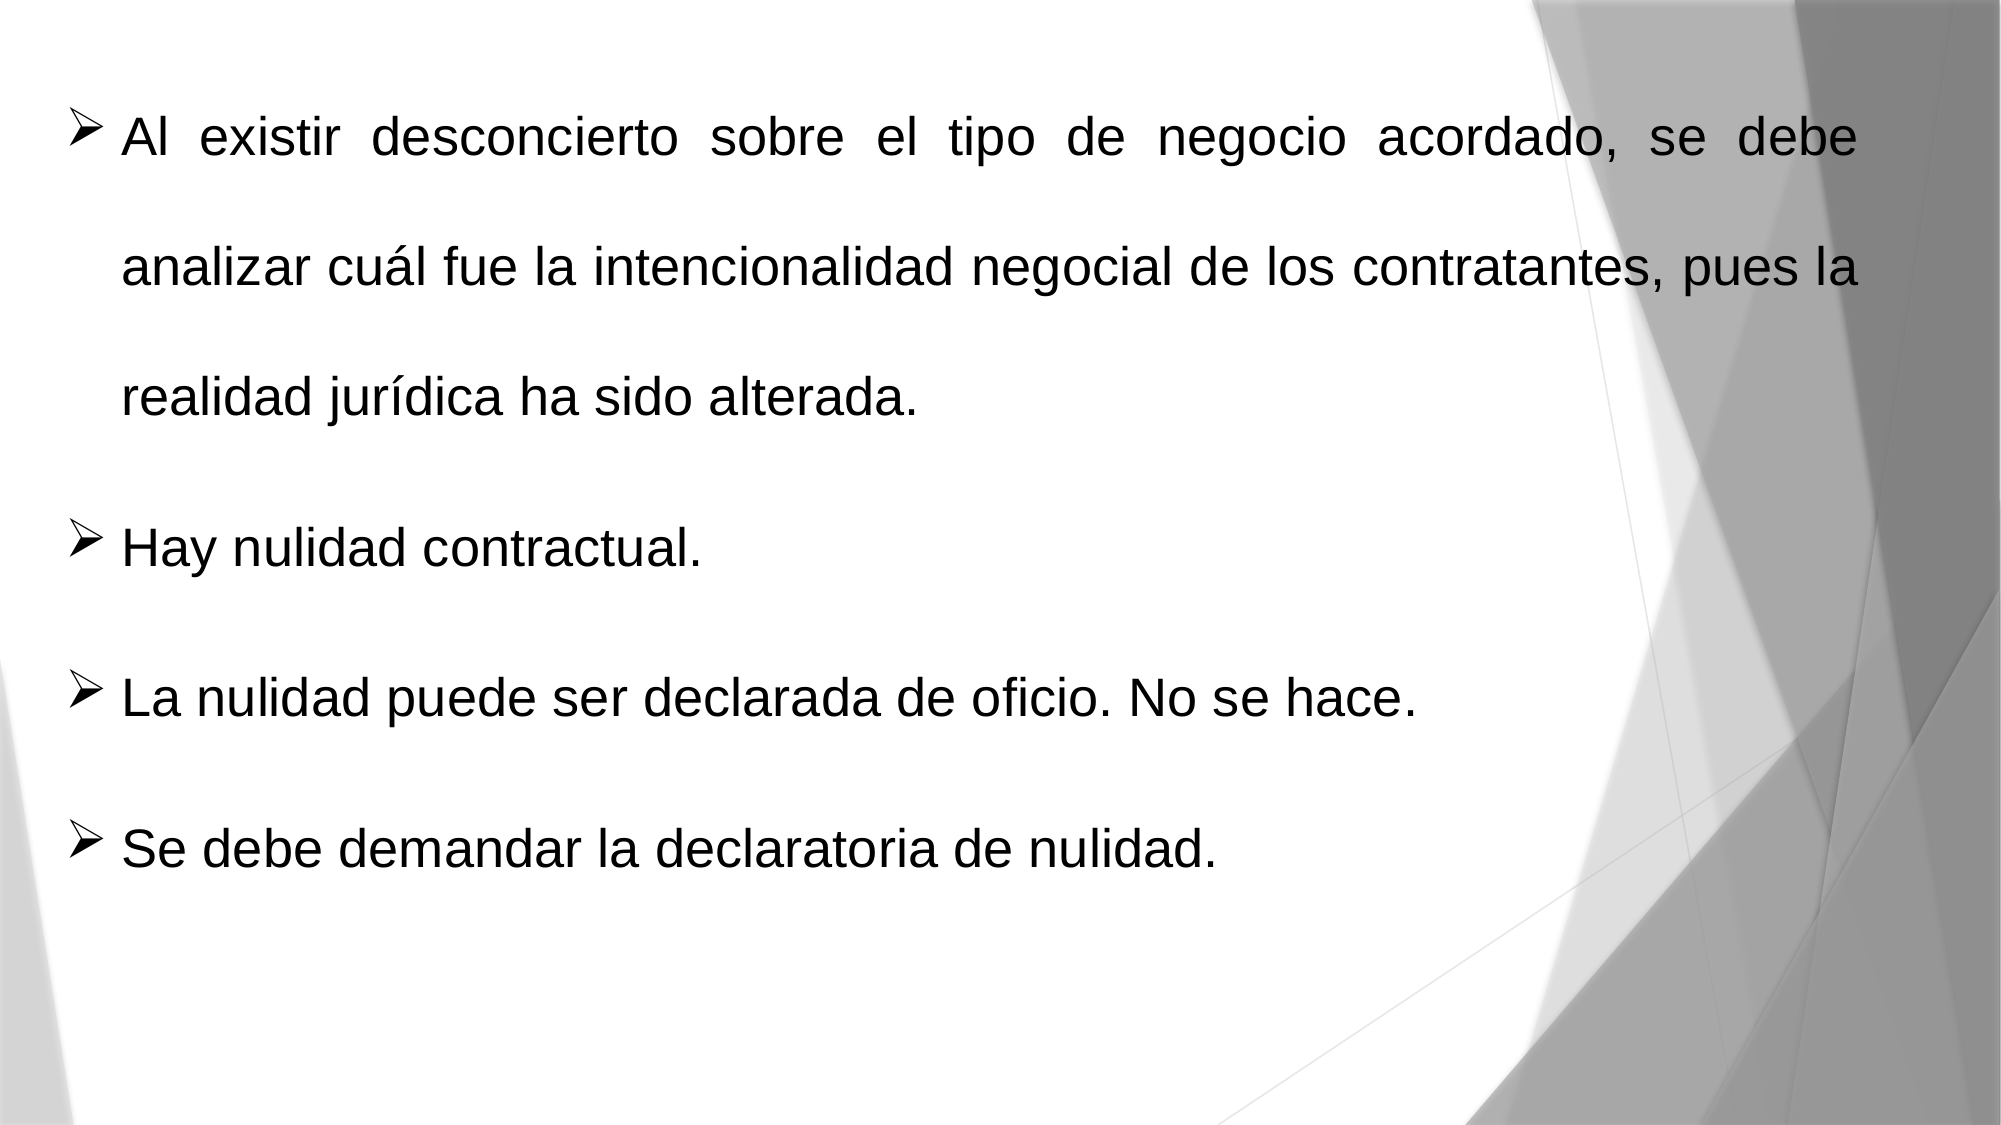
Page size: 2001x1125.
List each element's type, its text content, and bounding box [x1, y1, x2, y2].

list Al existir desconcierto sobre el tipo de negocio acordado, se debe analizar cuál fue la intencionalidad negocial de los contratantes, pues la realidad jurídica ha sido alterada. Hay nulidad contractual. La nulidad puede ser declarada de oficio. No se hace. Se debe demandar la declaratoria de nulidad. [50, 28, 1877, 1077]
